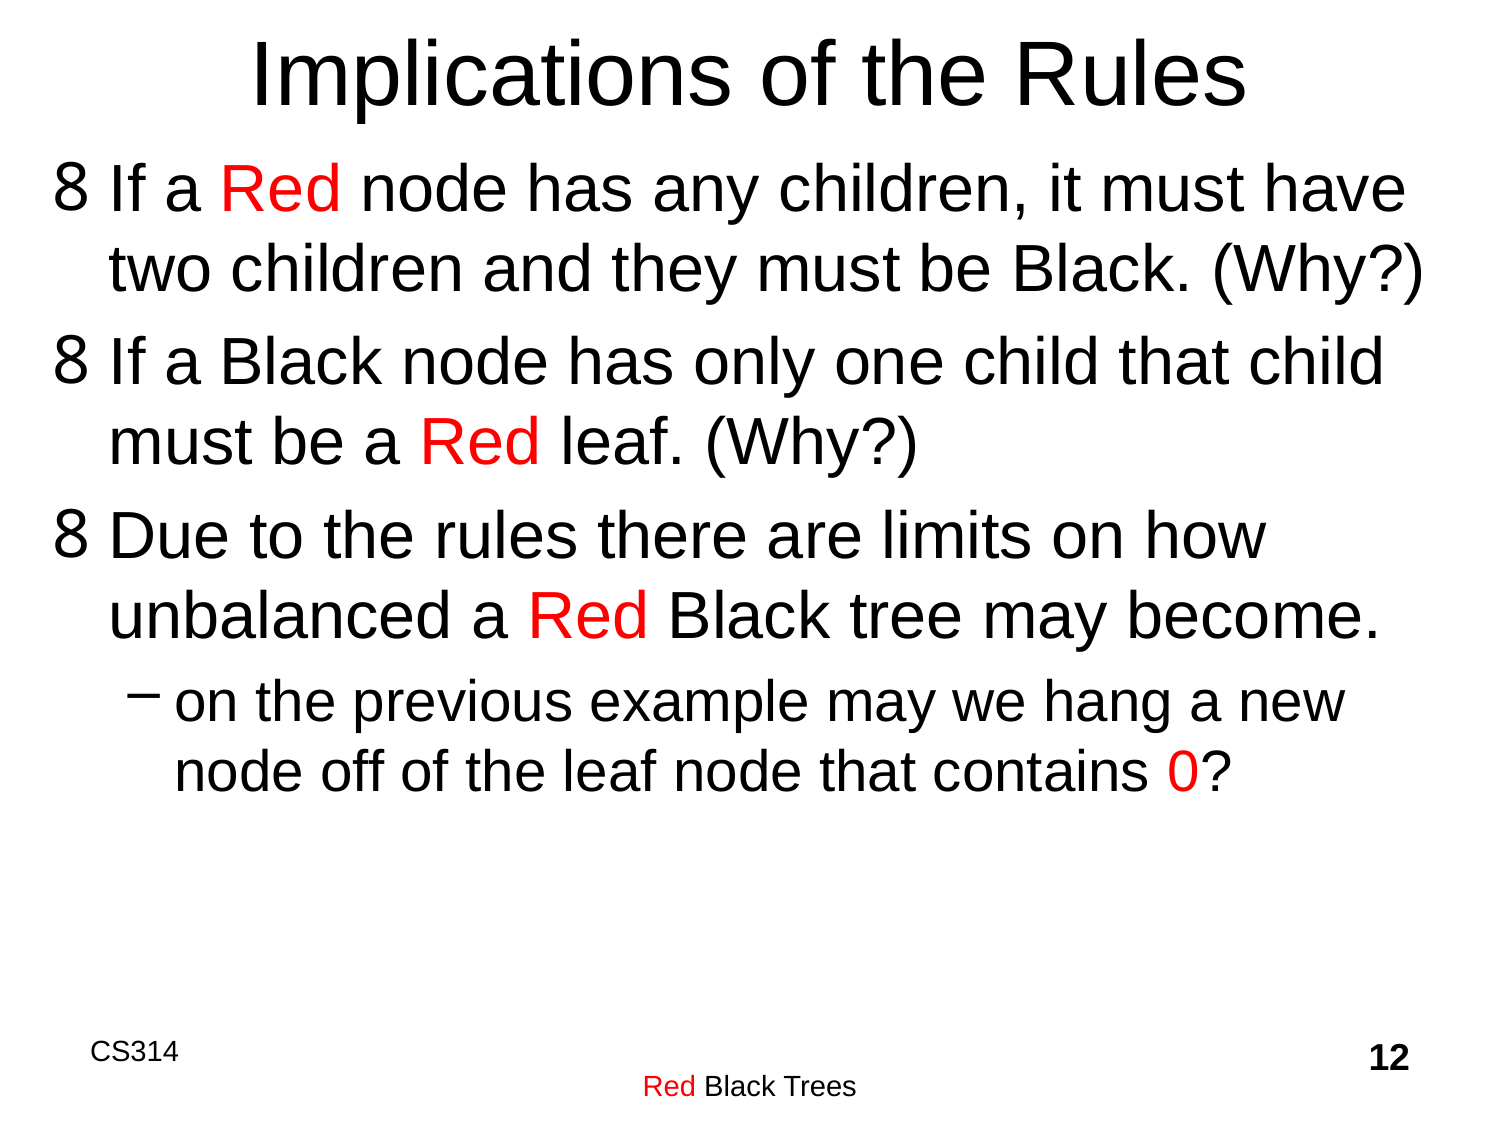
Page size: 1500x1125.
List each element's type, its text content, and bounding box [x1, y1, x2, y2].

footer Red Black Trees [462, 1038, 1038, 1101]
slide_number CS314 [74, 1038, 451, 1101]
slide_number 12 [1112, 1038, 1426, 1101]
title Implications of the Rules [112, 0, 1388, 137]
list If a Red node has any children, it must have two children and they must be Black. (Why?) If a Black node has only one child that child must be a Red leaf. (Why?) Due to the rules there are limits on how unbalanced a Red Black tree may become. on the previous example may we hang a new node off of the leaf node that contains 0? [37, 137, 1463, 1038]
